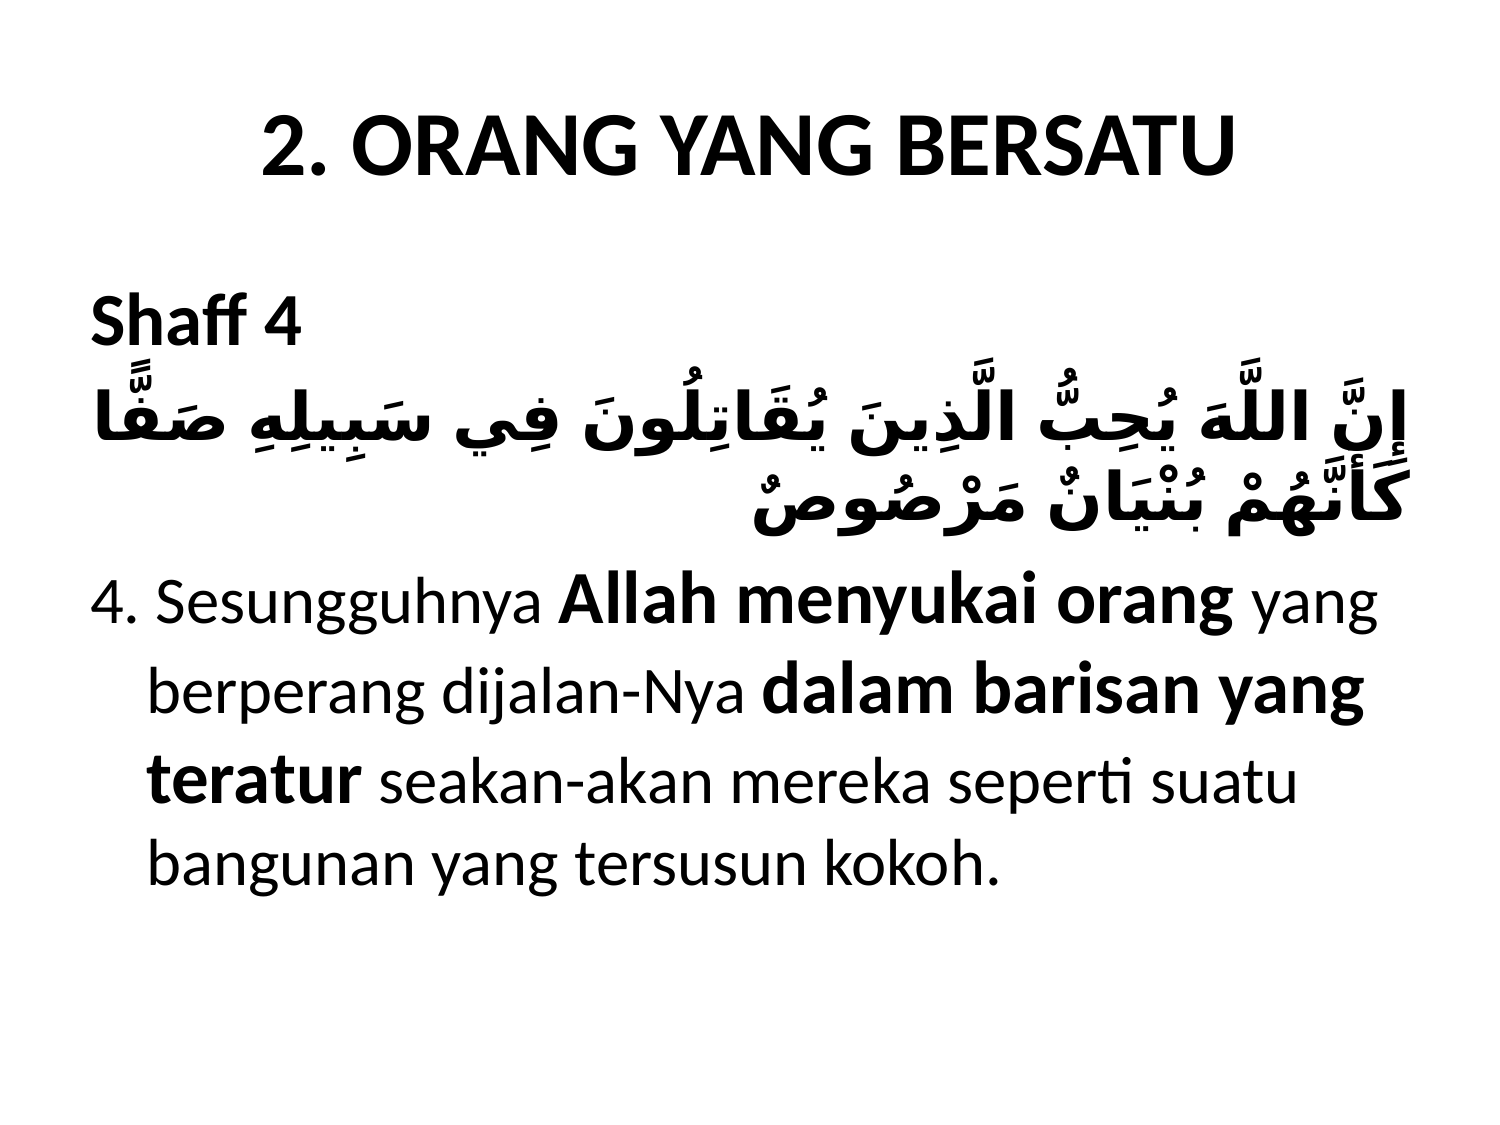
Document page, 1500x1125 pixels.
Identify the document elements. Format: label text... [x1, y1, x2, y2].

title 2. ORANG YANG BERSATU [75, 45, 1425, 233]
list Shaff 4 إِنَّ اللَّهَ يُحِبُّ الَّذِينَ يُقَاتِلُونَ فِي سَبِيلِهِ صَفًّا كَأَنَّهُمْ بُنْيَانٌ مَرْصُوصٌ 4. Sesungguhnya Allah menyukai orang yang berperang dijalan-Nya dalam barisan yang teratur seakan-akan mereka seperti suatu bangunan yang tersusun kokoh. [75, 262, 1425, 1005]
